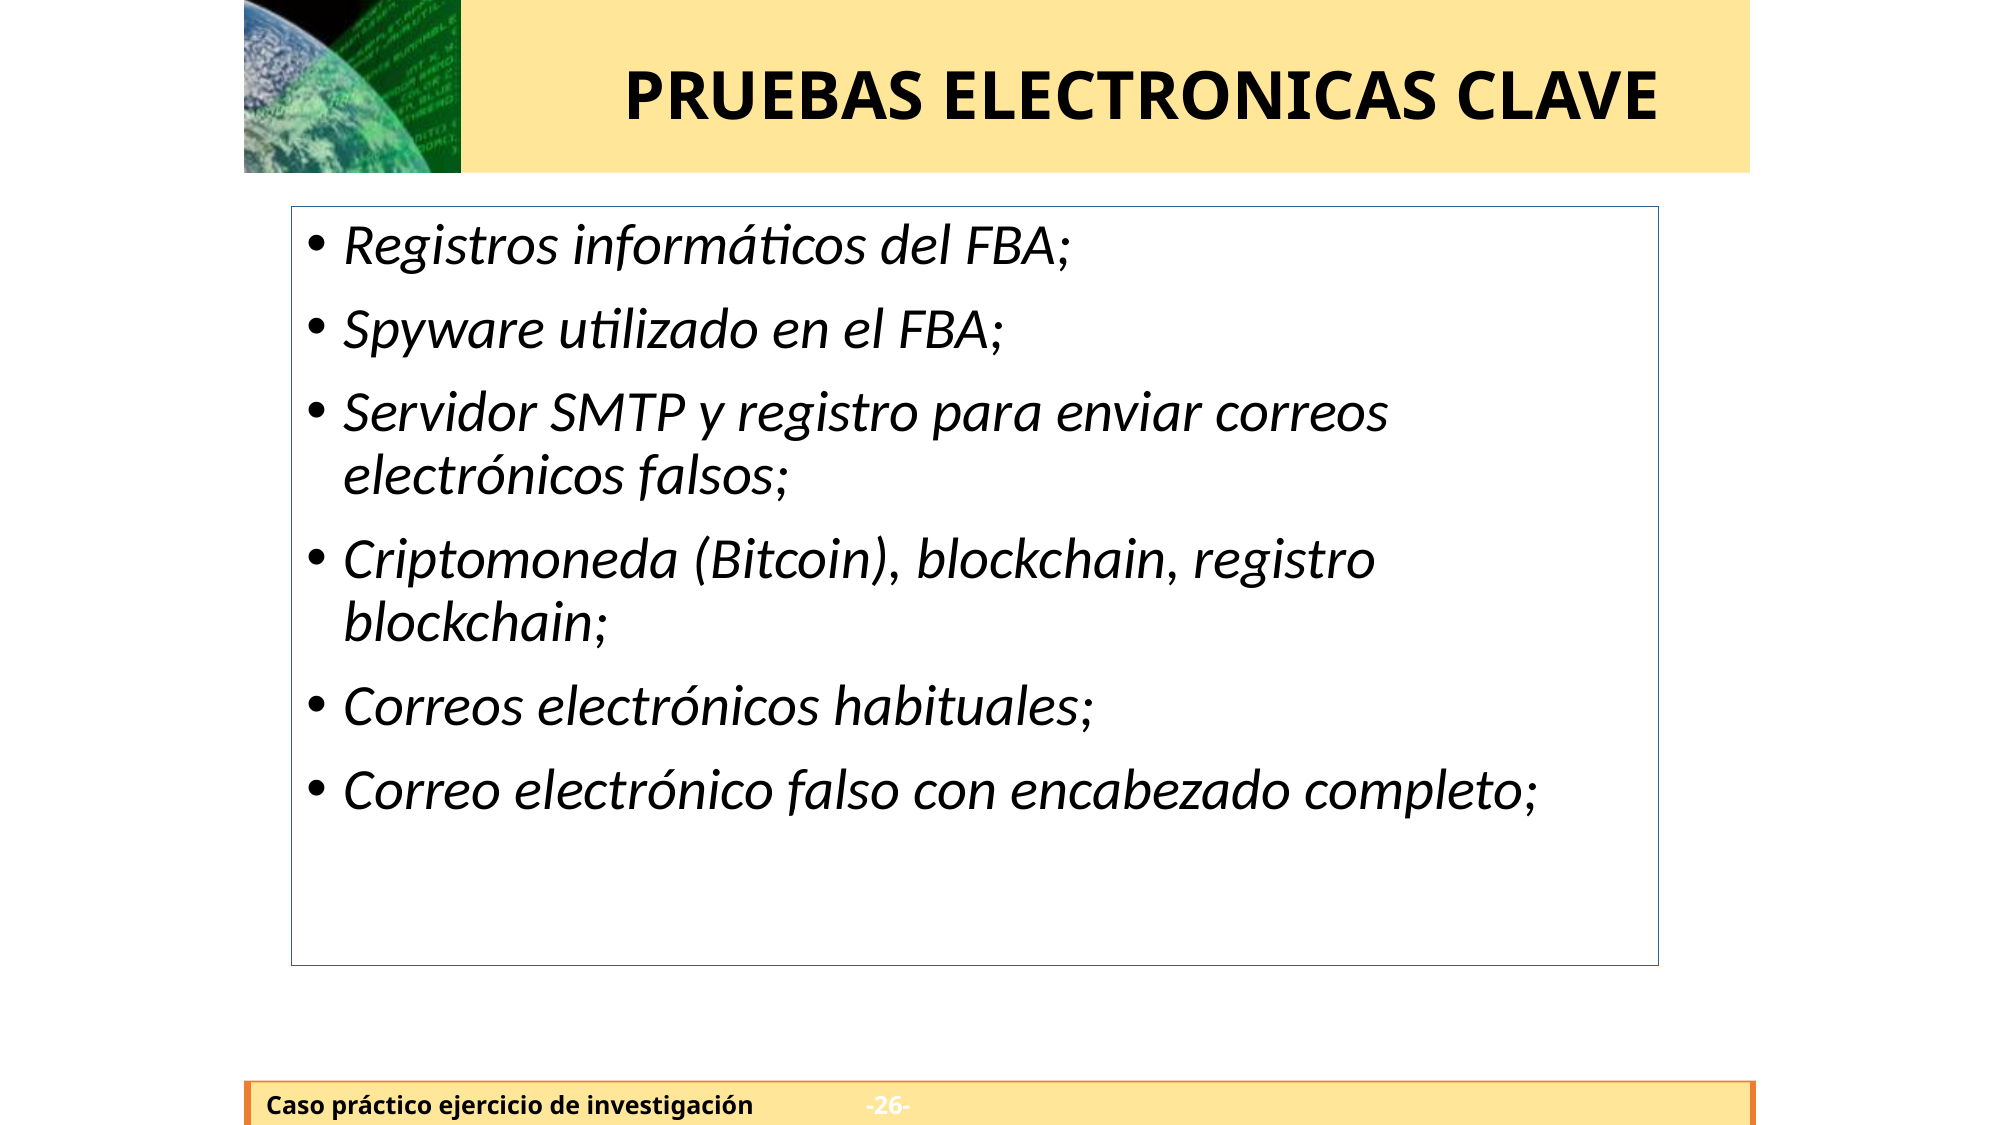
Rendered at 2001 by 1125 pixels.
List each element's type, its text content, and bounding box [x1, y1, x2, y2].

list Registros informáticos del FBA; Spyware utilizado en el FBA; Servidor SMTP y registro para enviar correos electrónicos falsos; Criptomoneda (Bitcoin), blockchain, registro blockchain; Correos electrónicos habituales; Correo electrónico falso con encabezado completo; [291, 206, 1659, 966]
text_box [243, 0, 1751, 174]
text_box Caso práctico ejercicio de investigación -26- [251, 1082, 1750, 1125]
picture [243, 0, 461, 173]
text_box PRUEBAS ELECTRONICAS CLAVE [461, 45, 1708, 141]
text_box [243, 1080, 1757, 1125]
